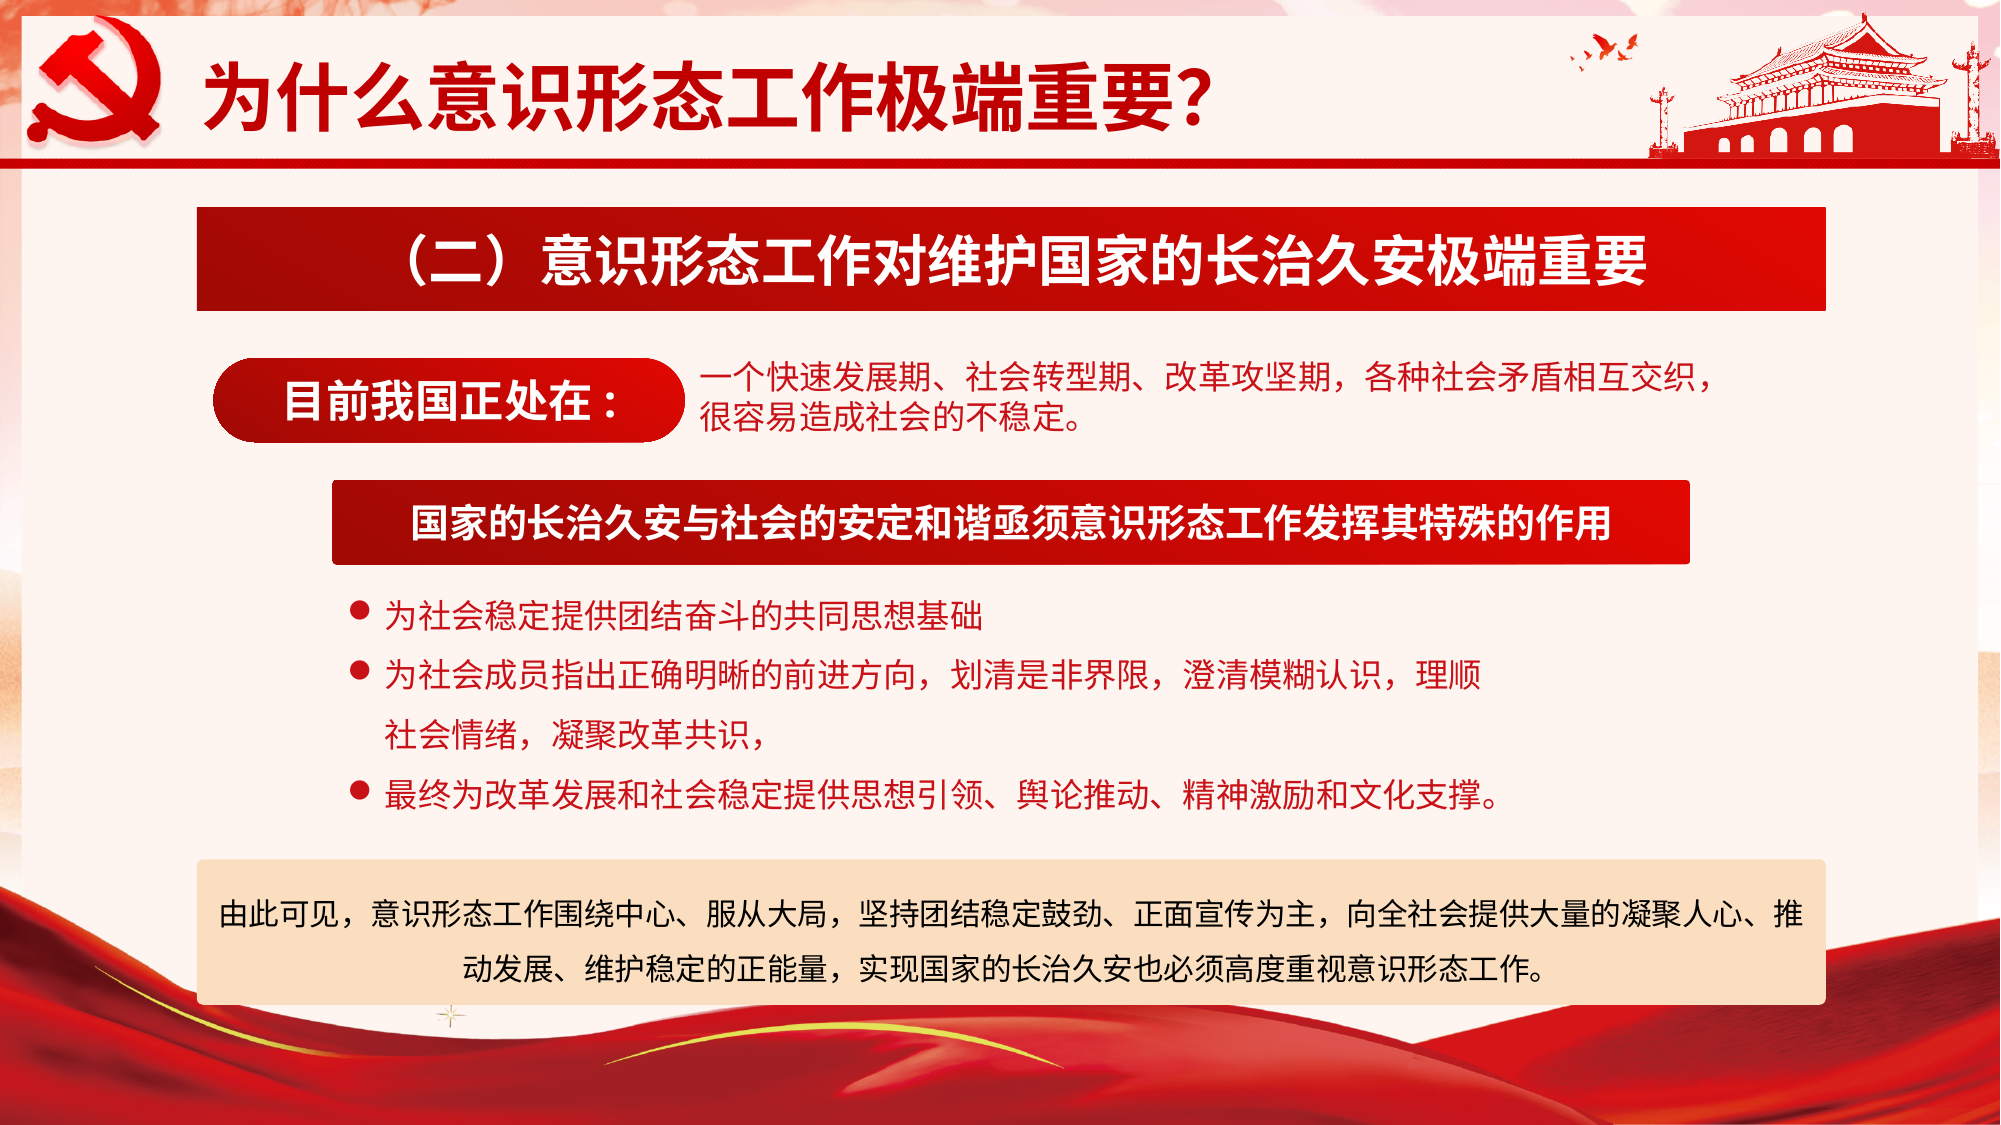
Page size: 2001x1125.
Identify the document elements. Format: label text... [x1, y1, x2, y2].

picture [0, 169, 2000, 1125]
picture [0, 0, 2000, 159]
text_box 国家的长治久安与社会的安定和谐亟须意识形态工作发挥其特殊的作用 [331, 479, 1691, 566]
text_box 为社会稳定提供团结奋斗的共同思想基础 为社会成员指出正确明晰的前进方向，划清是非界限，澄清模糊认识，理顺社会情绪，凝聚改革共识， 最终为改革发展和社会稳定提供思想引领、舆论推动、精神激励和文化支撑。 [332, 567, 1525, 777]
text_box 由此可见，意识形态工作围绕中心、服从大局，坚持团结稳定鼓劲、正面宣传为主，向全社会提供大量的凝聚人心、推动发展、维护稳定的正能量，实现国家的长治久安也必须高度重视意识形态工作。 [195, 858, 1827, 1006]
text_box 一个快速发展期、社会转型期、改革攻坚期，各种社会矛盾相互交织，很容易造成社会的不稳定。 [684, 348, 1772, 433]
text_box （二）意识形态工作对维护国家的长治久安极端重要 [196, 206, 1827, 311]
text_box 目前我国正处在: [212, 357, 687, 444]
